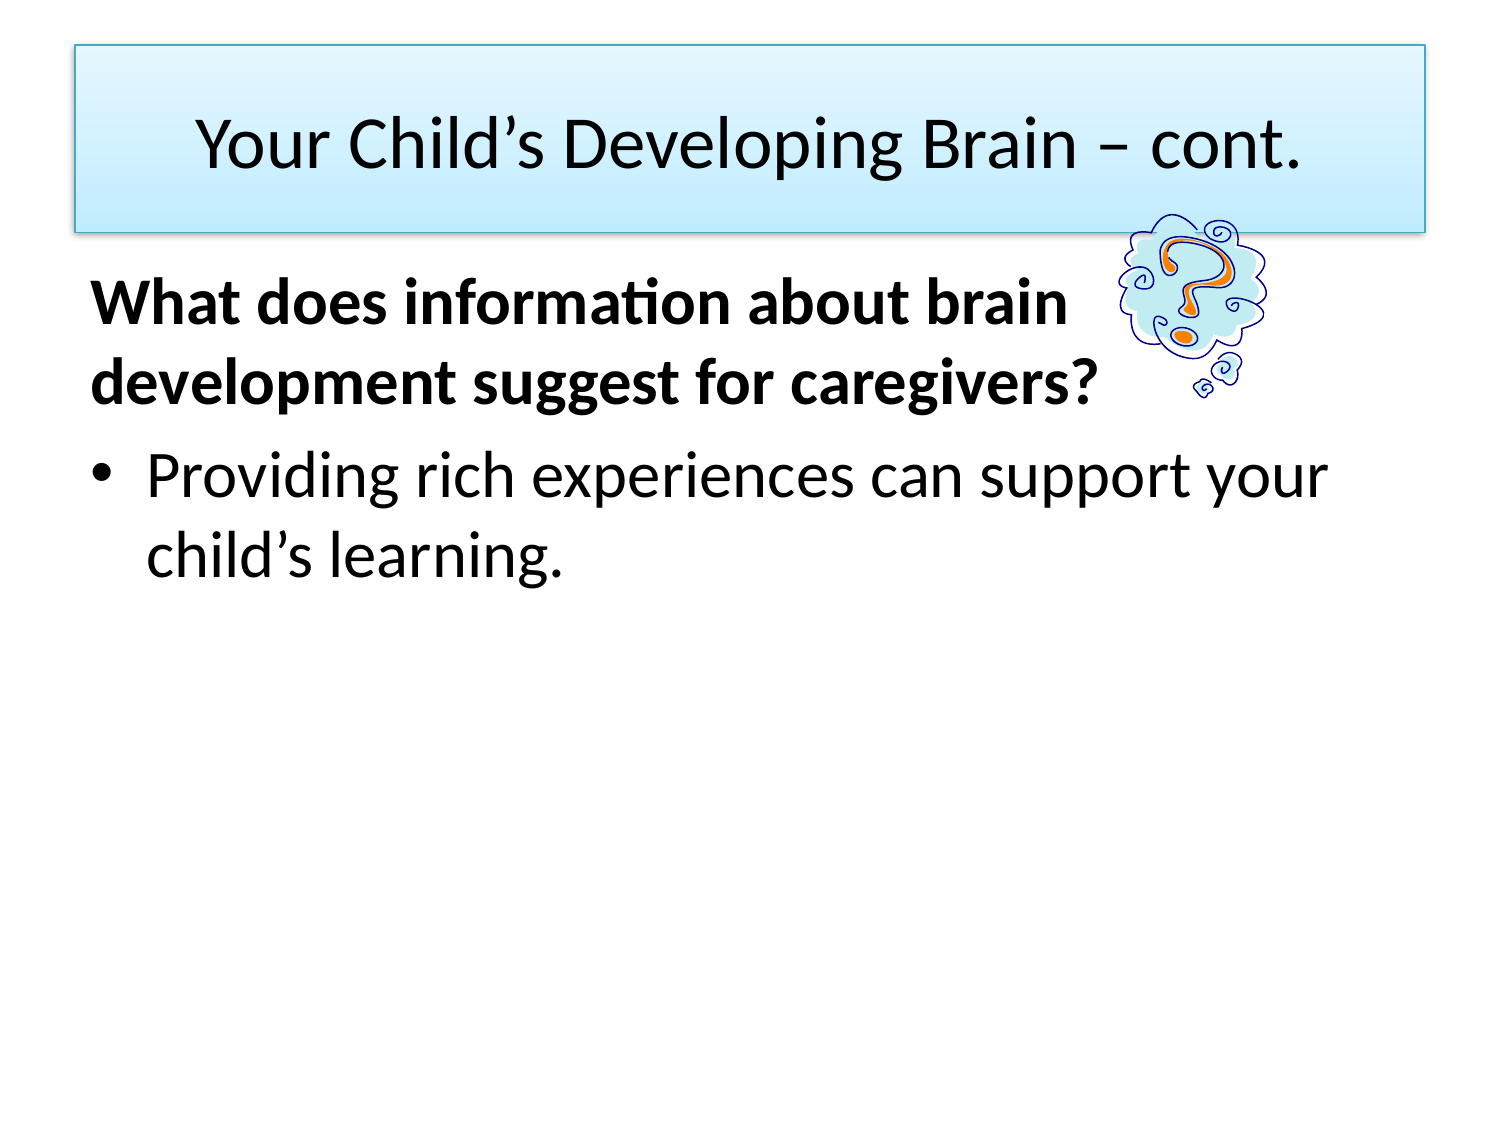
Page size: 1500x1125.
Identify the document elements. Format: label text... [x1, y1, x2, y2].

title Your Child’s Developing Brain – cont. [74, 44, 1426, 233]
list What does information about brain development suggest for caregivers? Providing rich experiences can support your child’s learning. [75, 249, 1438, 1088]
picture [1114, 214, 1266, 394]
